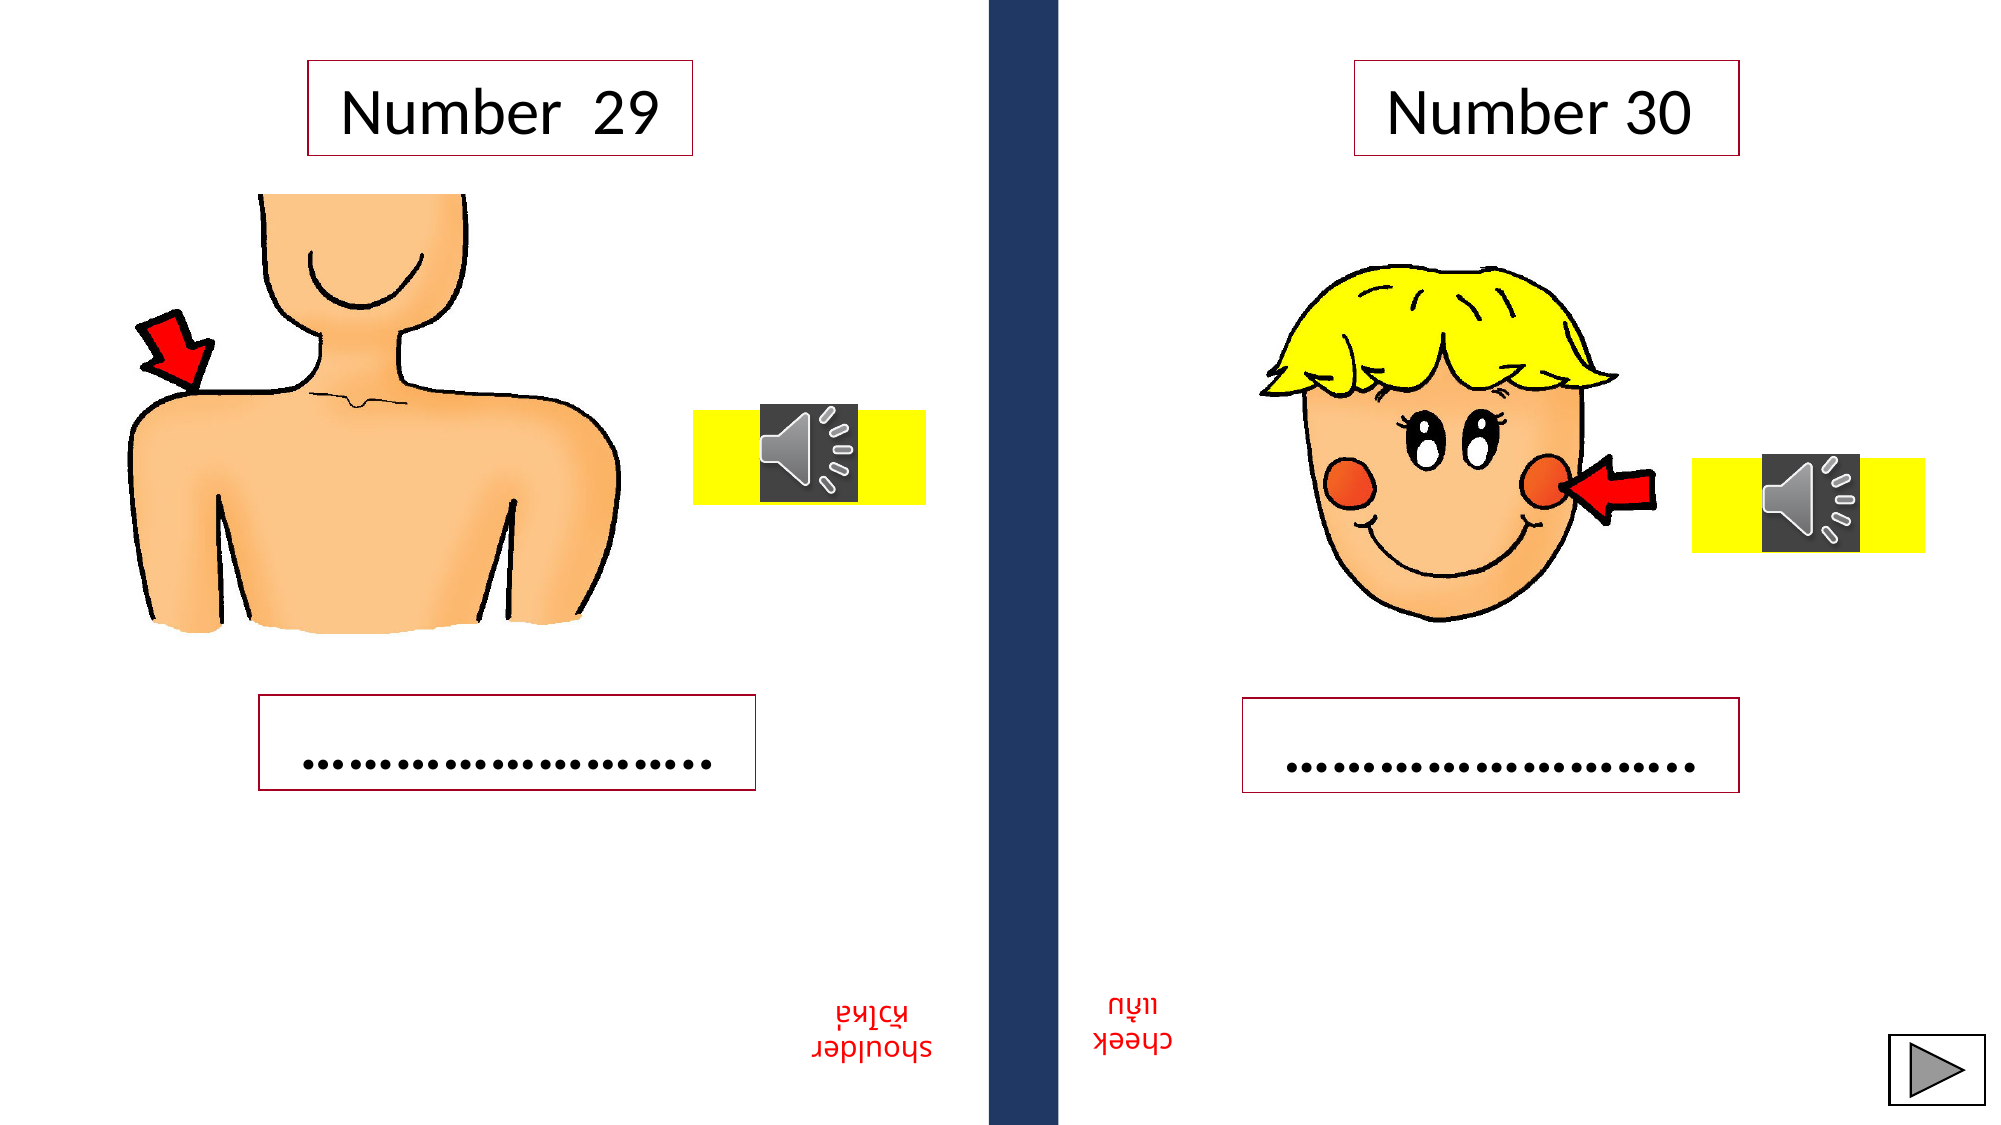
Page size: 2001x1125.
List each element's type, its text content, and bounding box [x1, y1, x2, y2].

picture [1242, 252, 1678, 627]
text_box shoulder หัวไหล่ [793, 993, 951, 1078]
text_box [988, 0, 1059, 1125]
picture [1761, 452, 1862, 553]
text_box …………………….. [259, 695, 756, 790]
text_box cheek แก้ม [1051, 985, 1215, 1071]
picture [759, 402, 860, 503]
text_box [1888, 1034, 1986, 1106]
table_header [1692, 458, 1761, 553]
text_box Number 30 [1354, 60, 1739, 156]
text_box Number 29 [308, 60, 693, 156]
table_header [1862, 458, 1925, 553]
picture [79, 194, 641, 641]
text_box …………………….. [1242, 697, 1739, 793]
table_header [693, 410, 926, 505]
